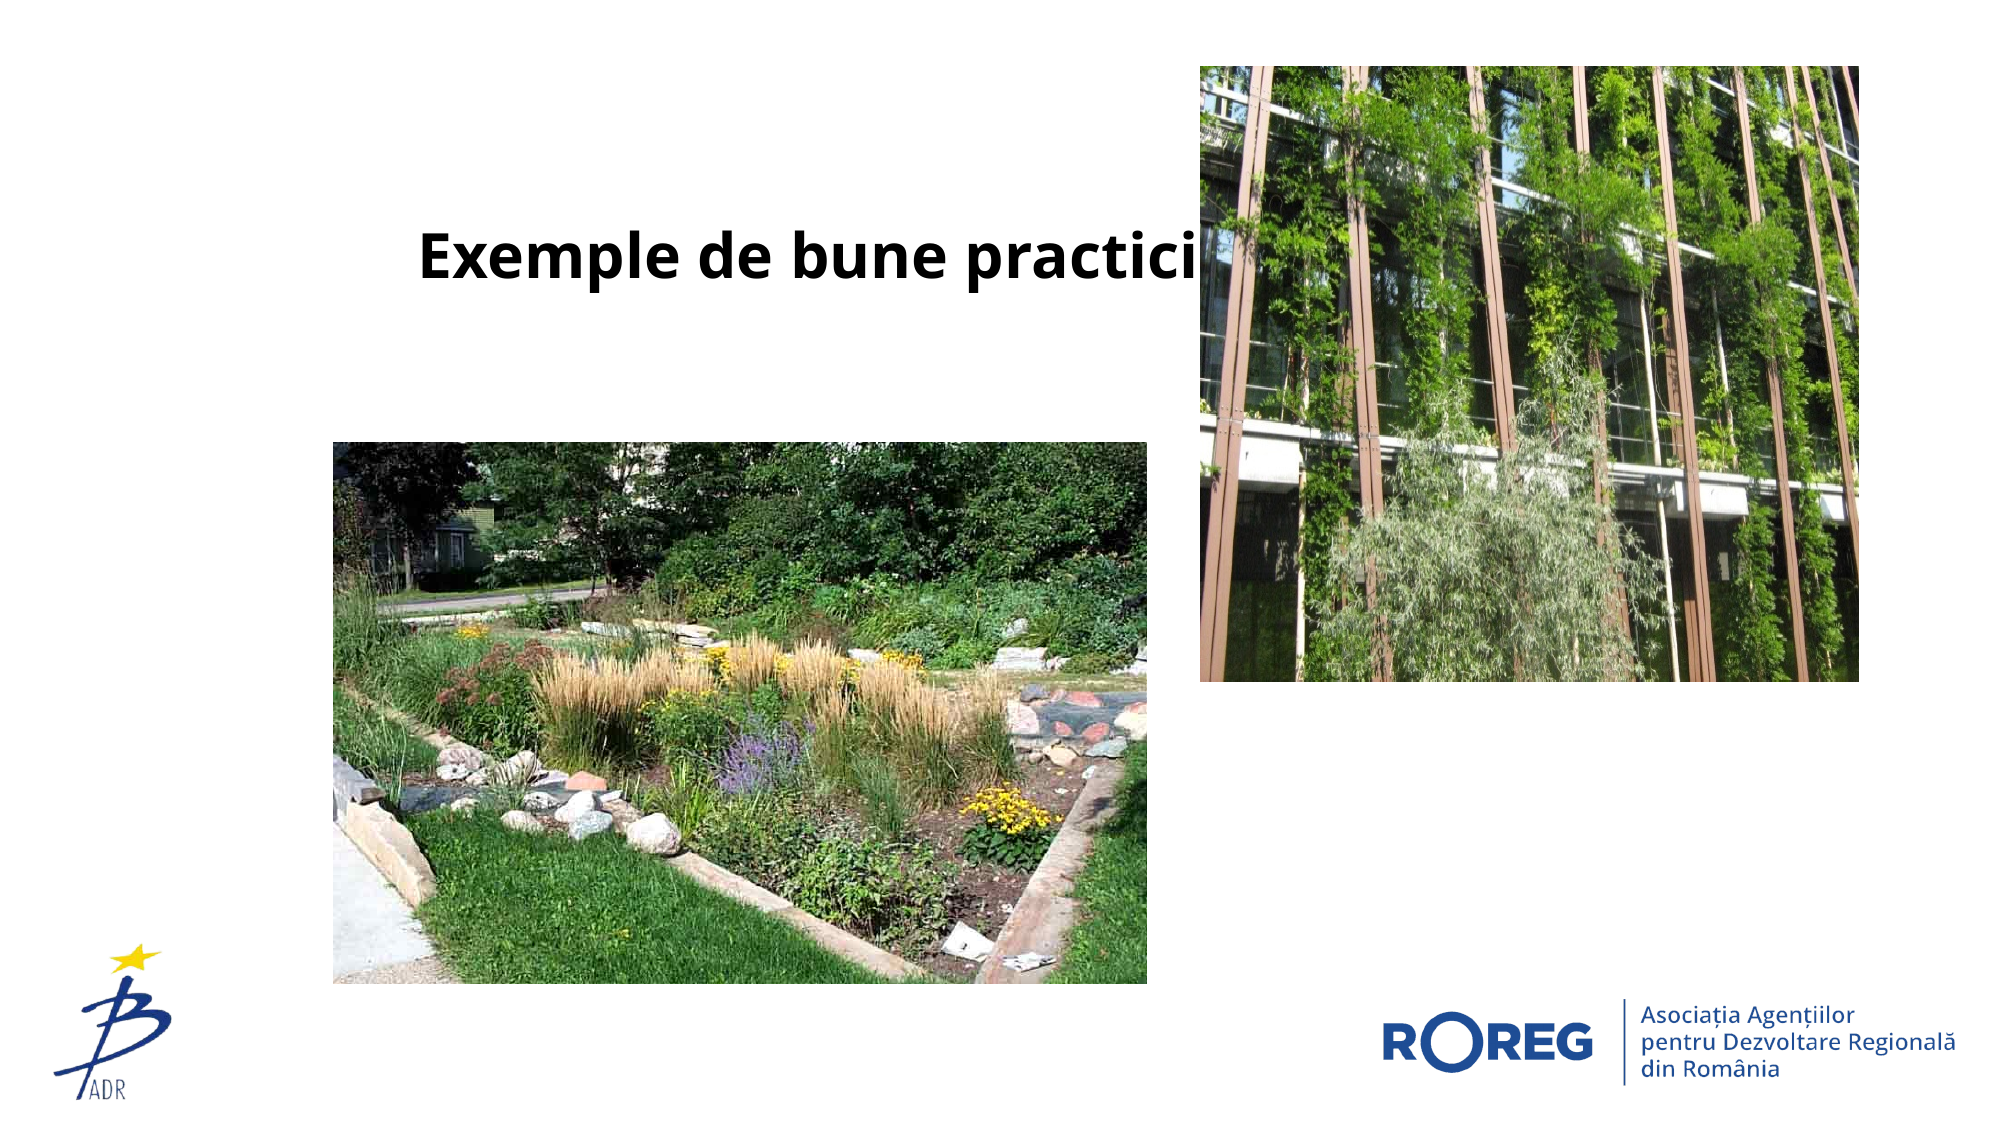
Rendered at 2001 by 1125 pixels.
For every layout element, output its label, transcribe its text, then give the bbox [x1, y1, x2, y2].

picture [39, 942, 206, 1108]
picture [1200, 66, 1859, 682]
picture [333, 442, 1147, 984]
picture [1247, 980, 2000, 1108]
text_box Exemple de bune practici [402, 61, 1641, 300]
